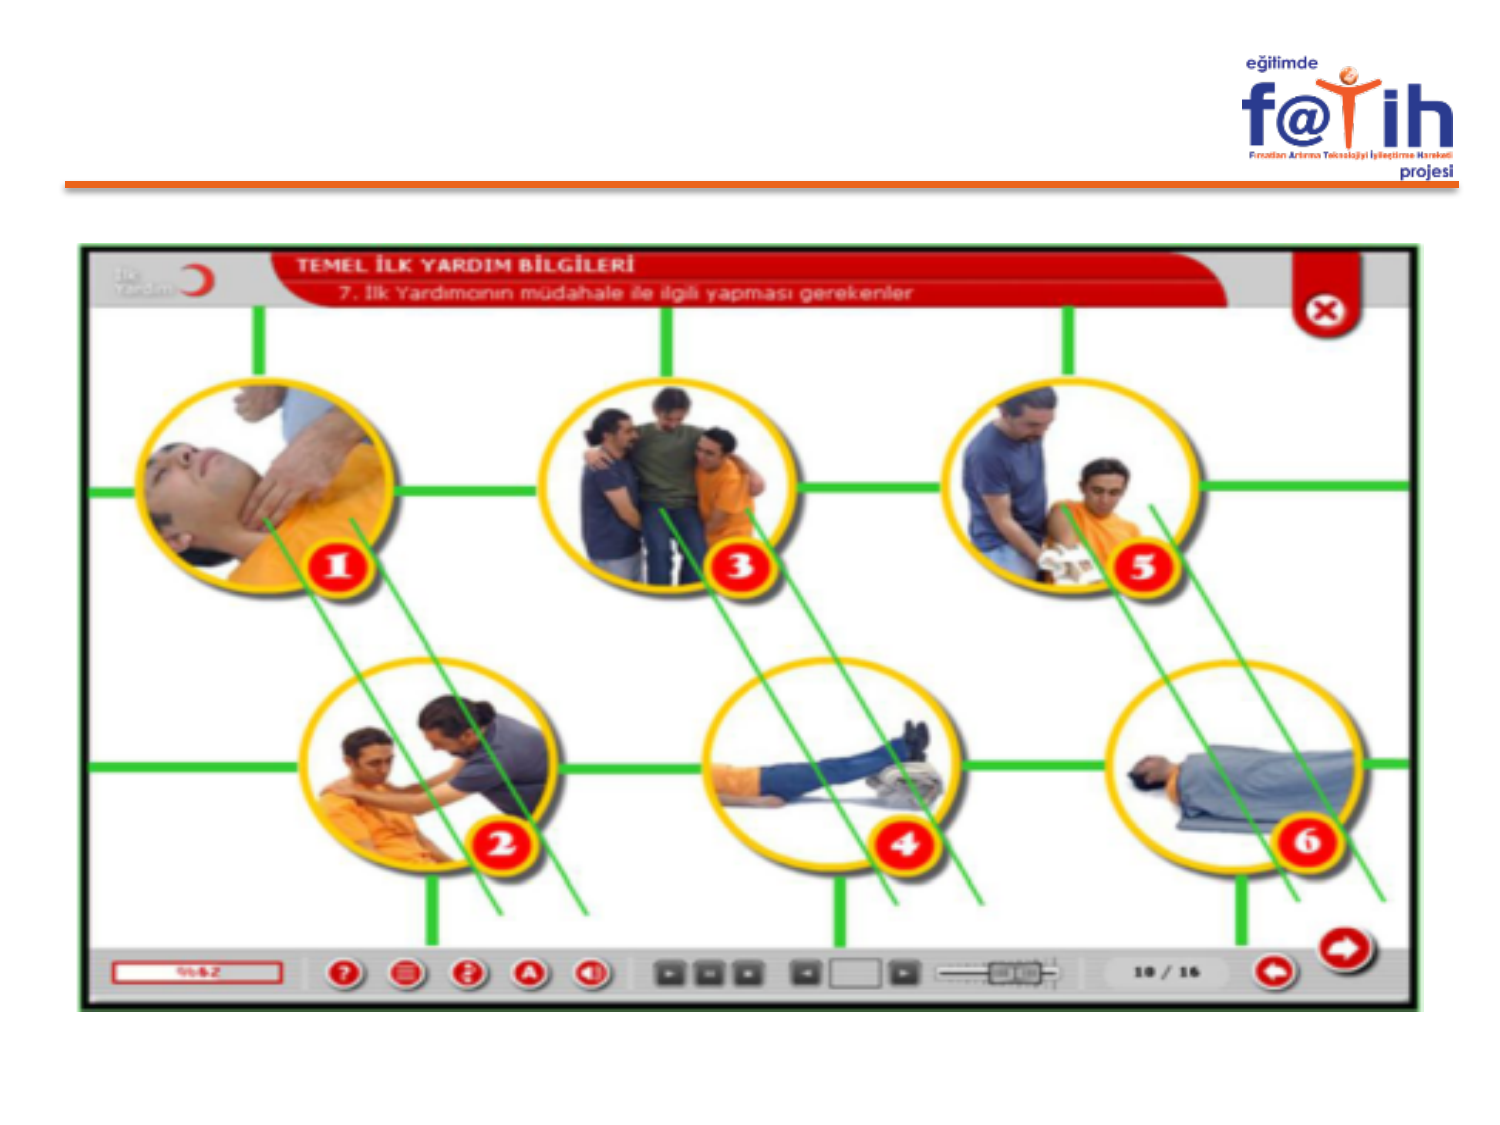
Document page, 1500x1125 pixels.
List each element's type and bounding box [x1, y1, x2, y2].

picture [1242, 54, 1453, 182]
picture [76, 243, 1424, 1012]
